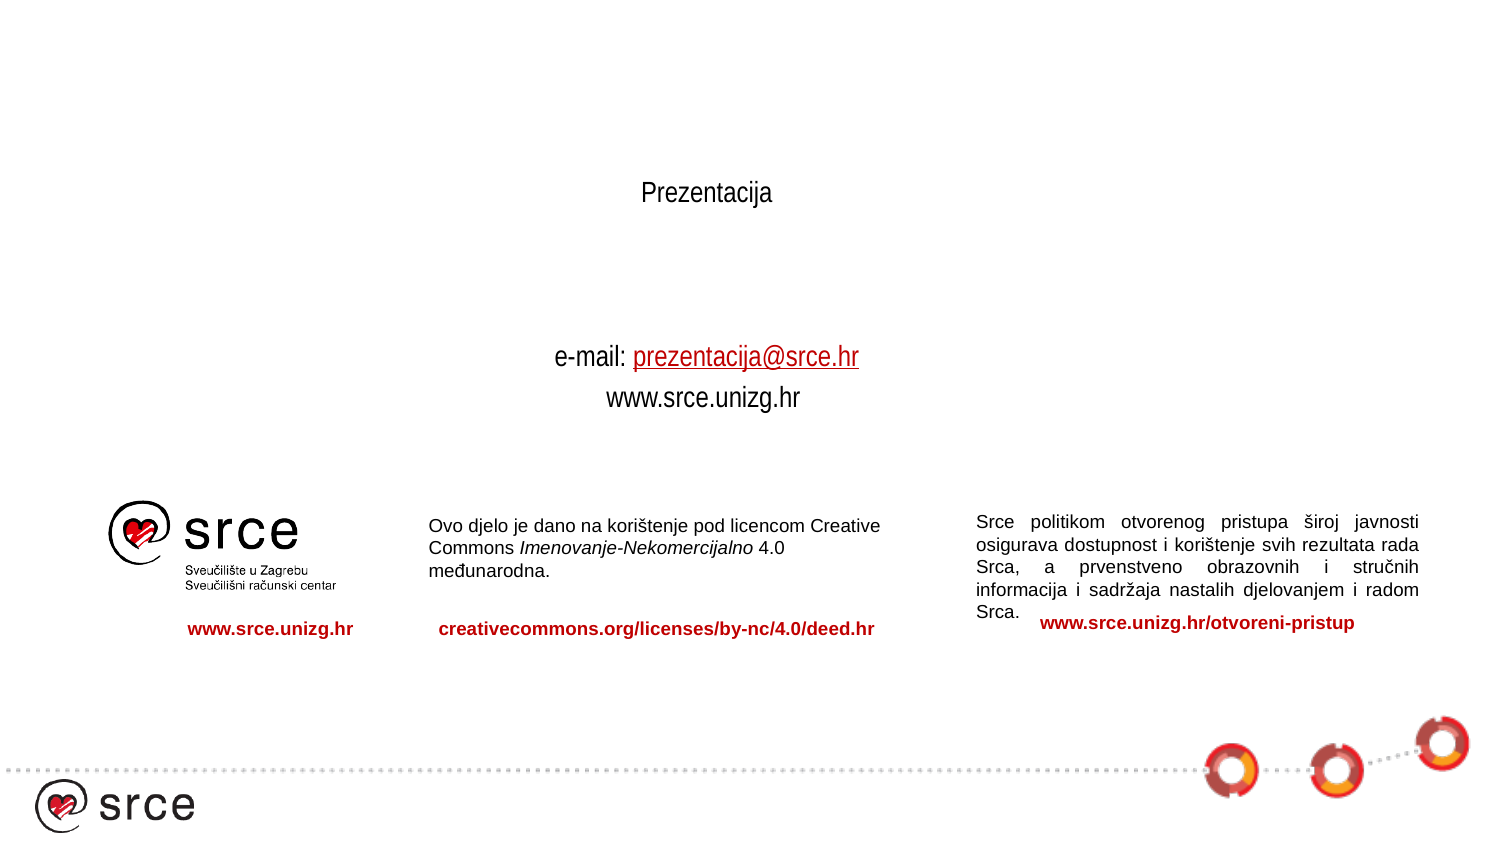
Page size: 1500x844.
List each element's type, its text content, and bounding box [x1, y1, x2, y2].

picture [108, 500, 336, 590]
subtitle Prezentacija [341, 159, 1073, 306]
text_box e-mail: prezentacija@srce.hr www.srce.unizg.hr [430, 322, 984, 439]
picture [0, 704, 1487, 833]
